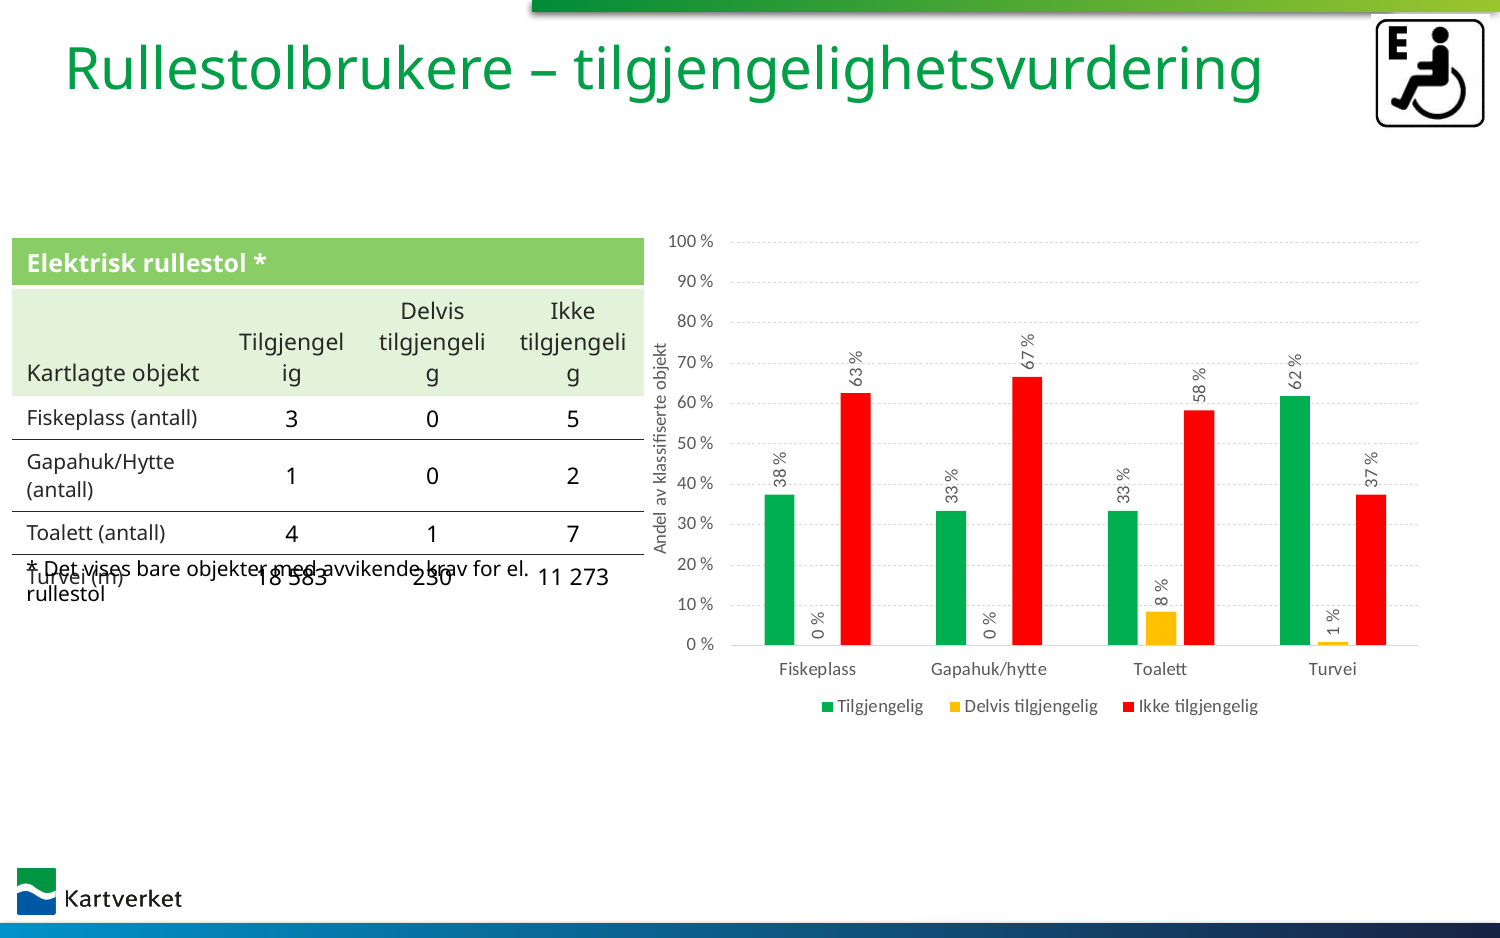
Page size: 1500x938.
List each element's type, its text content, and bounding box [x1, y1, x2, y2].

table_cell 1 [222, 440, 362, 511]
picture [643, 218, 1429, 728]
table_cell 0 [362, 440, 503, 511]
table_cell 5 [503, 396, 638, 439]
table_header Elektrisk rullestol * [12, 238, 638, 285]
text_box * Det vises bare objekter med avvikende krav for el. rullestol [11, 548, 597, 613]
table_cell 2 [503, 440, 638, 511]
table_cell 1 [362, 512, 503, 548]
table_cell 11 273 [597, 555, 638, 598]
table_cell Tilgjengelig [222, 289, 362, 396]
table_cell 7 [503, 512, 638, 554]
table_cell Kartlagte objekt [12, 289, 222, 396]
table_cell 0 [362, 396, 503, 439]
table_cell 4 [222, 512, 362, 548]
text_box Rullestolbrukere – tilgjengelighetsvurdering [49, 12, 1372, 109]
table_cell Gapahuk/Hytte (antall) [12, 440, 222, 511]
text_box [1371, 13, 1491, 133]
table_cell Ikke tilgjengelig [503, 289, 638, 396]
table_cell Delvis tilgjengelig [362, 289, 503, 396]
table_cell Toalett (antall) [12, 512, 222, 548]
table_cell 3 [222, 396, 362, 439]
table_cell Fiskeplass (antall) [12, 396, 222, 439]
